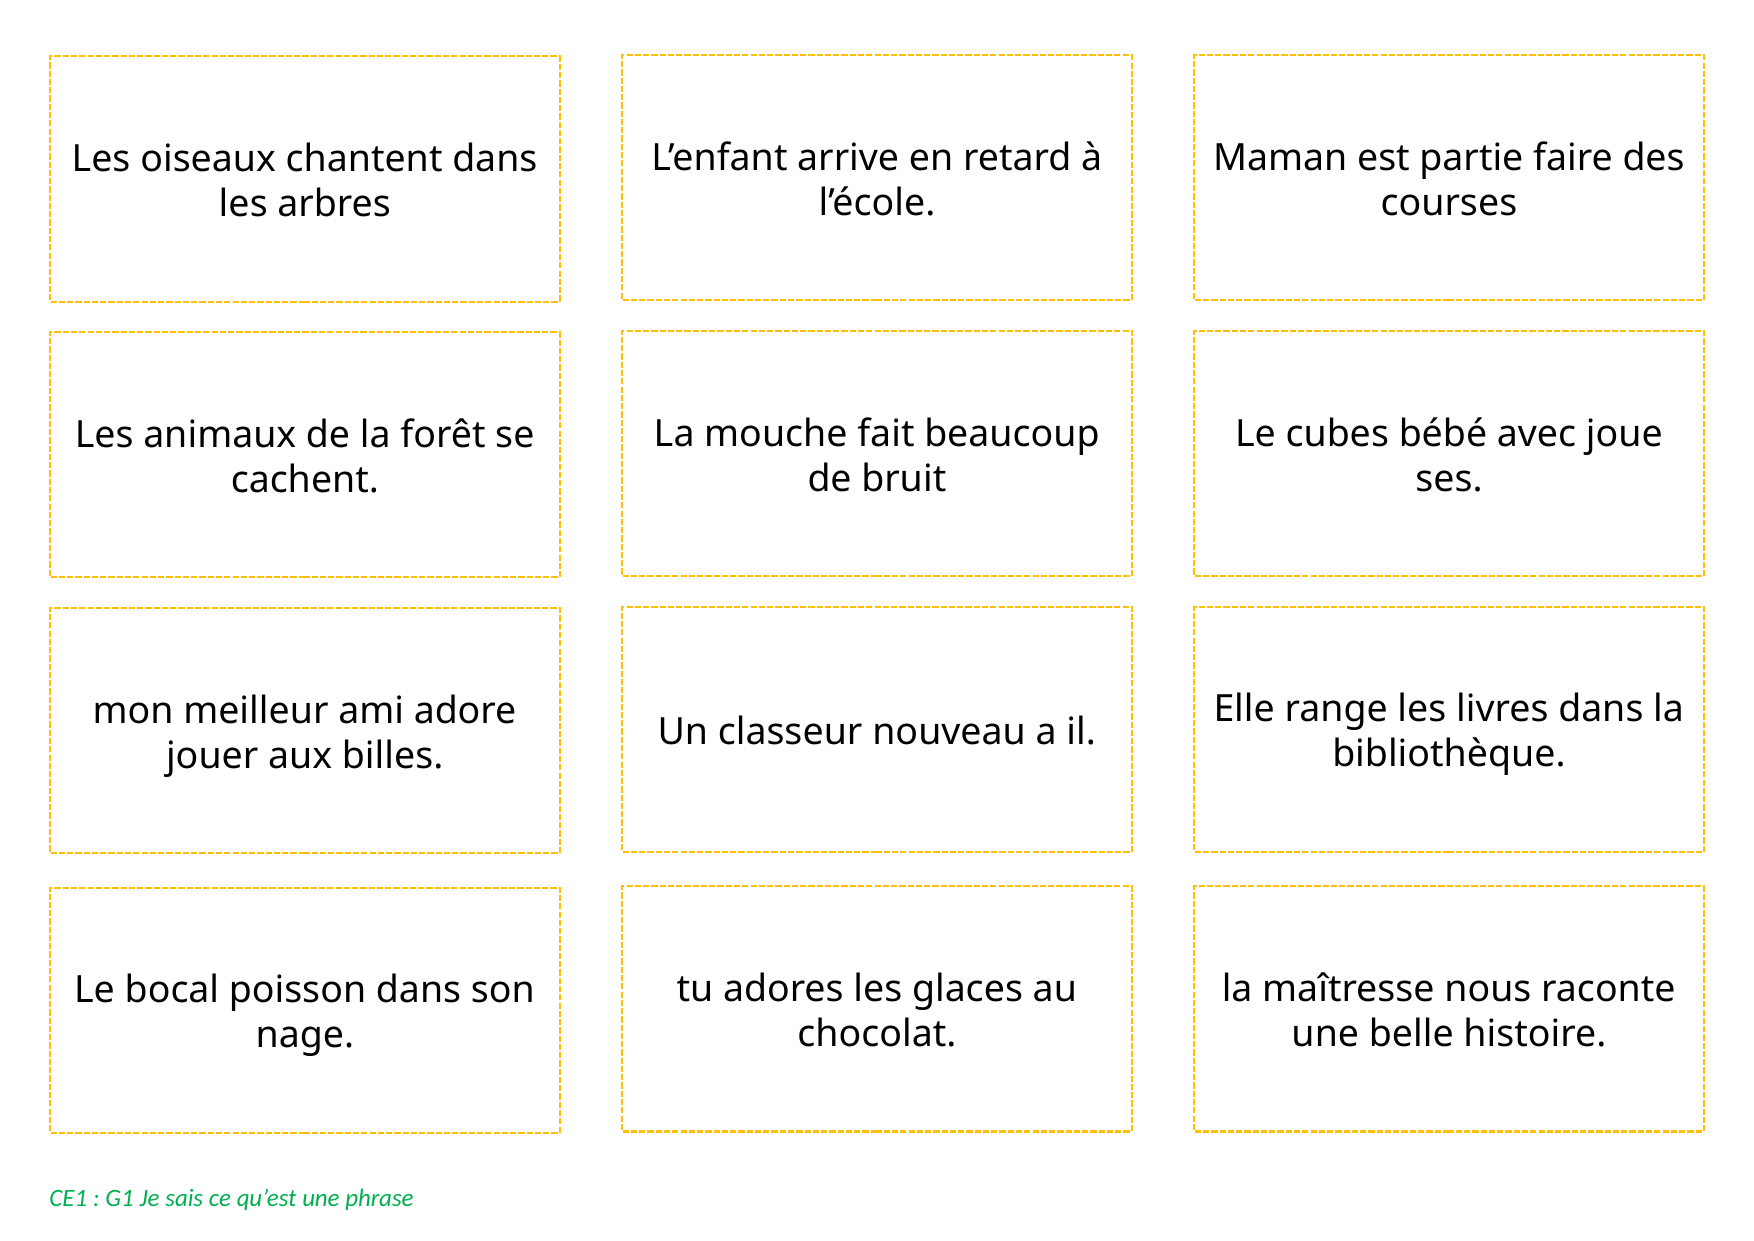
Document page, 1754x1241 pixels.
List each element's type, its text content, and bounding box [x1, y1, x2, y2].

text_box Maman est partie faire des courses [1193, 54, 1705, 301]
text_box Elle range les livres dans la bibliothèque. [1193, 606, 1705, 853]
text_box tu adores les glaces au chocolat. [621, 885, 1133, 1133]
text_box Un classeur nouveau a il. [621, 606, 1133, 853]
text_box la maîtresse nous raconte une belle histoire. [1193, 885, 1705, 1133]
text_box La mouche fait beaucoup de bruit [621, 330, 1133, 577]
text_box Le bocal poisson dans son nage. [49, 887, 561, 1134]
text_box Les oiseaux chantent dans les arbres [49, 55, 561, 303]
text_box Les animaux de la forêt se cachent. [49, 331, 561, 578]
text_box CE1 : G1 Je sais ce qu’est une phrase [34, 1173, 810, 1219]
text_box Le cubes bébé avec joue ses. [1193, 330, 1705, 577]
text_box L’enfant arrive en retard à l’école. [621, 54, 1133, 301]
text_box mon meilleur ami adore jouer aux billes. [49, 607, 561, 854]
